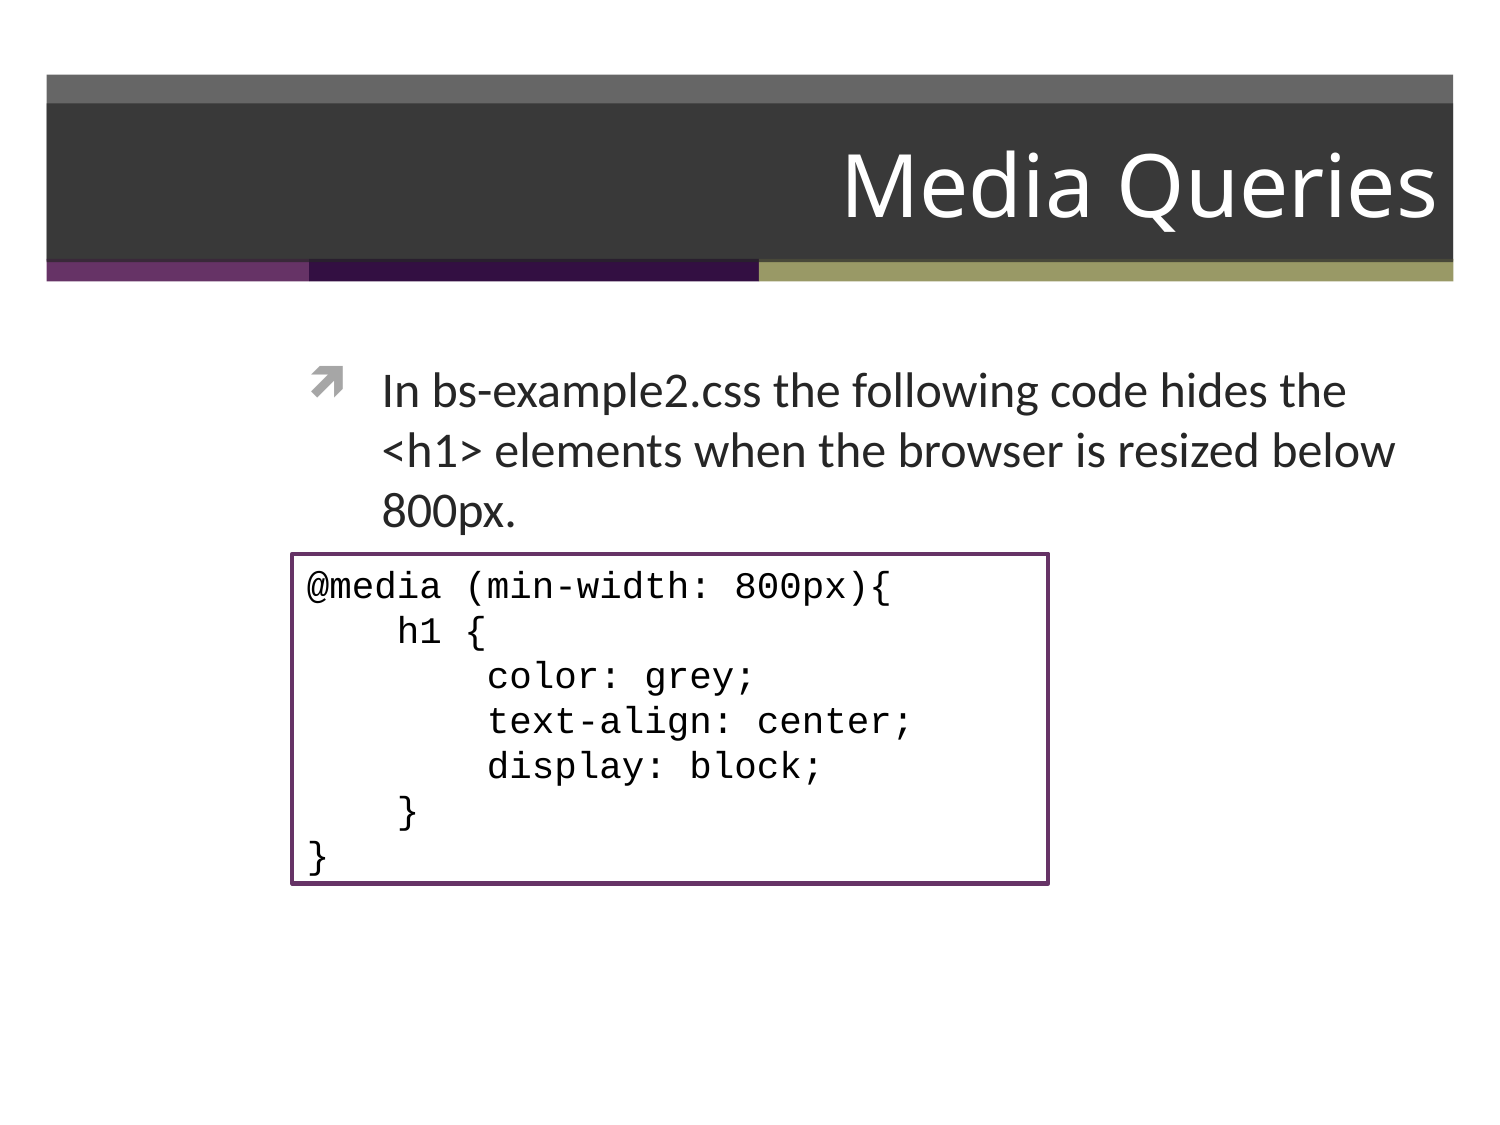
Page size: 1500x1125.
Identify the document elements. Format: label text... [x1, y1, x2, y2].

list In bs-example2.css the following code hides the <h1> elements when the browser is resized below 800px. [292, 350, 1454, 1005]
text_box @media (min-width: 800px){ h1 { color: grey; text-align: center; display: block; } } [290, 552, 1050, 886]
title Media Queries [46, 103, 1454, 263]
